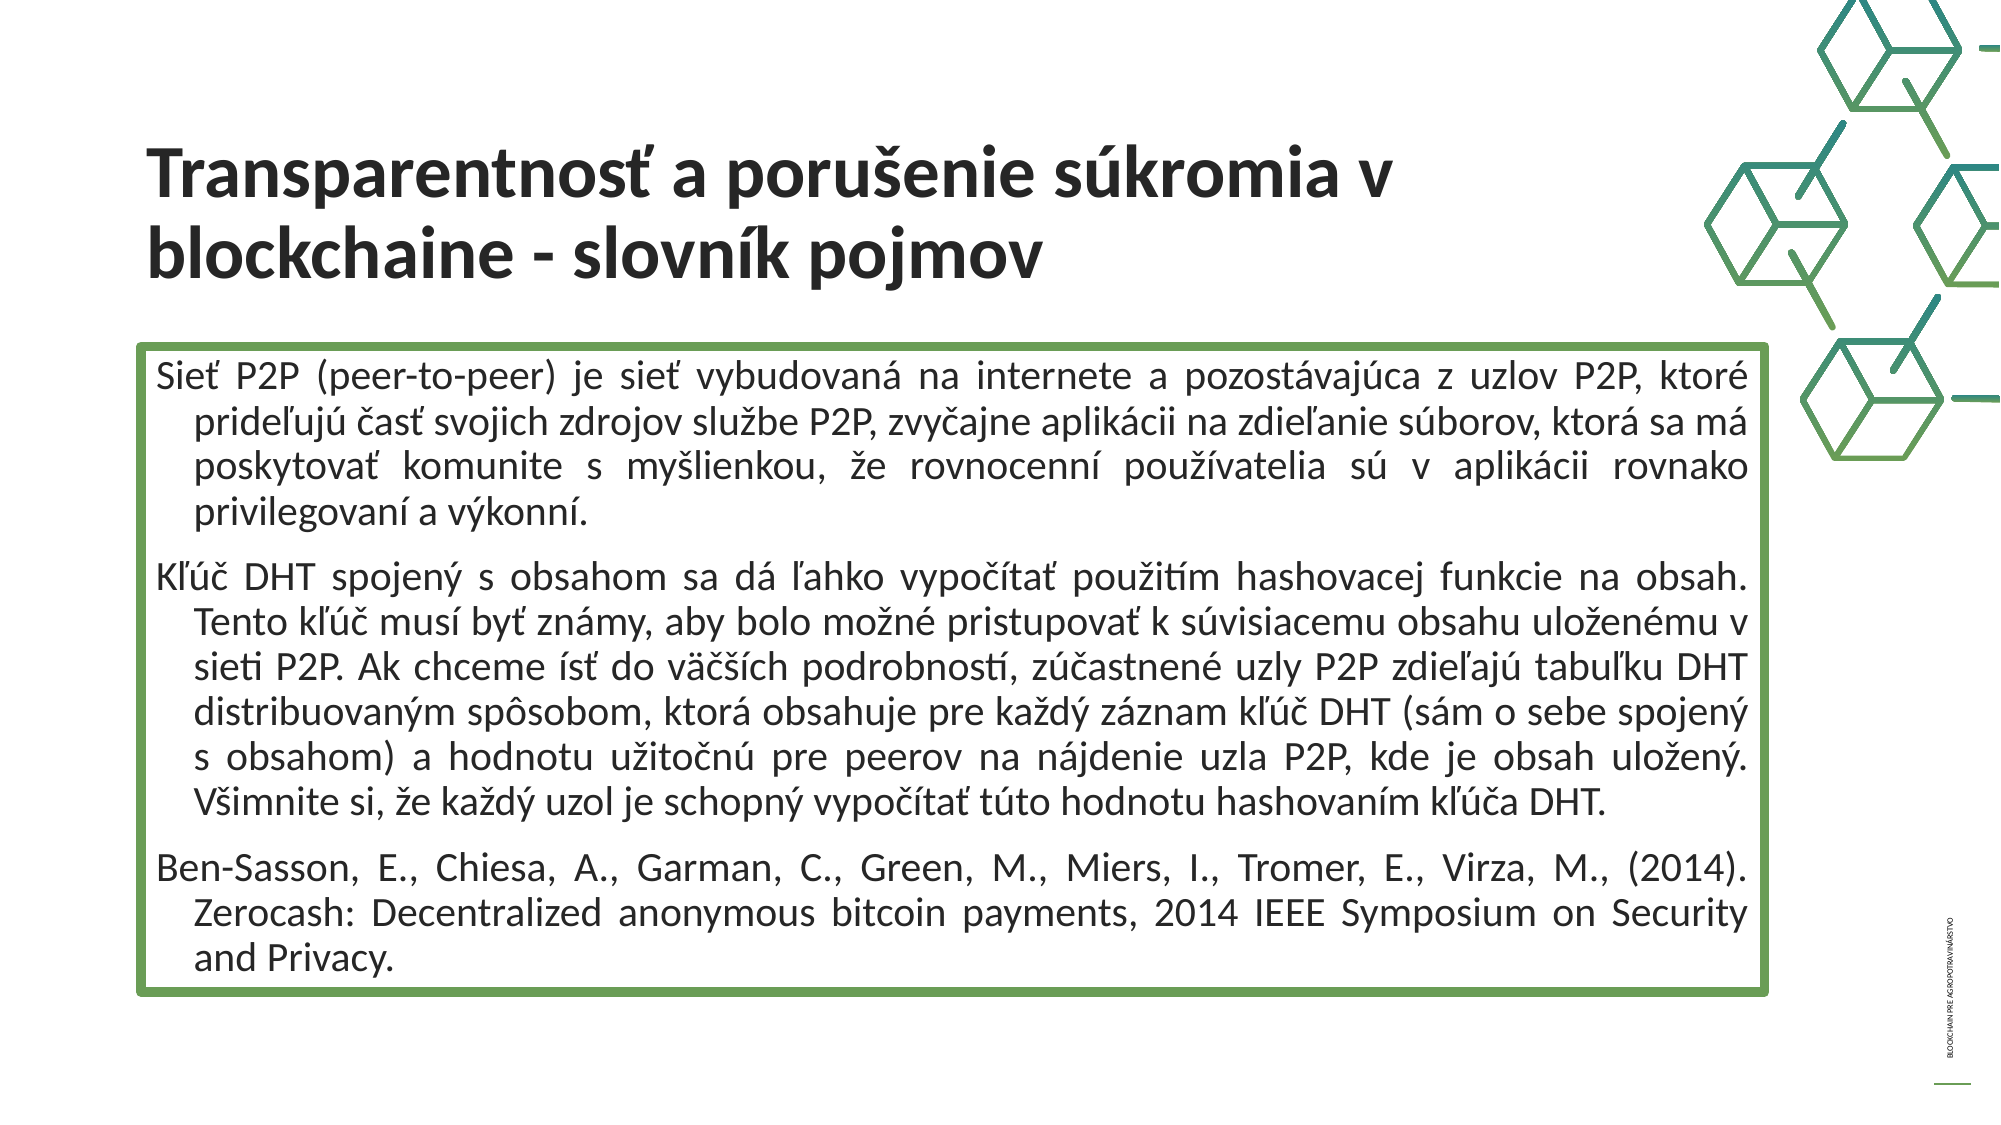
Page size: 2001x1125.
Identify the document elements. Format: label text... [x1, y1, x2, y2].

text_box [1703, 0, 2000, 462]
list Sieť P2P (peer-to-peer) je sieť vybudovaná na internete a pozostávajúca z uzlov P2P, ktoré prideľujú časť svojich zdrojov službe P2P, zvyčajne aplikácii na zdieľanie súborov, ktorá sa má poskytovať komunite s myšlienkou, že rovnocenní používatelia sú v aplikácii rovnako privilegovaní a výkonní. Kľúč DHT spojený s obsahom sa dá ľahko vypočítať použitím hashovacej funkcie na obsah. Tento kľúč musí byť známy, aby bolo možné pristupovať k súvisiacemu obsahu uloženému v sieti P2P. Ak chceme ísť do väčších podrobností, zúčastnené uzly P2P zdieľajú tabuľku DHT distribuovaným spôsobom, ktorá obsahuje pre každý záznam kľúč DHT (sám o sebe spojený s obsahom) a hodnotu užitočnú pre peerov na nájdenie uzla P2P, kde je obsah uložený. Všimnite si, že každý uzol je schopný vypočítať túto hodnotu hashovaním kľúča DHT. Ben-Sasson, E., Chiesa, A., Garman, C., Green, M., Miers, I., Tromer, E., Virza, M., (2014). Zerocash: Decentralized anonymous bitcoin payments, 2014 IEEE Symposium on Security and Privacy. [140, 346, 1765, 992]
list Transparentnosť a porušenie súkromia v blockchaine - slovník pojmov [130, 124, 1698, 257]
